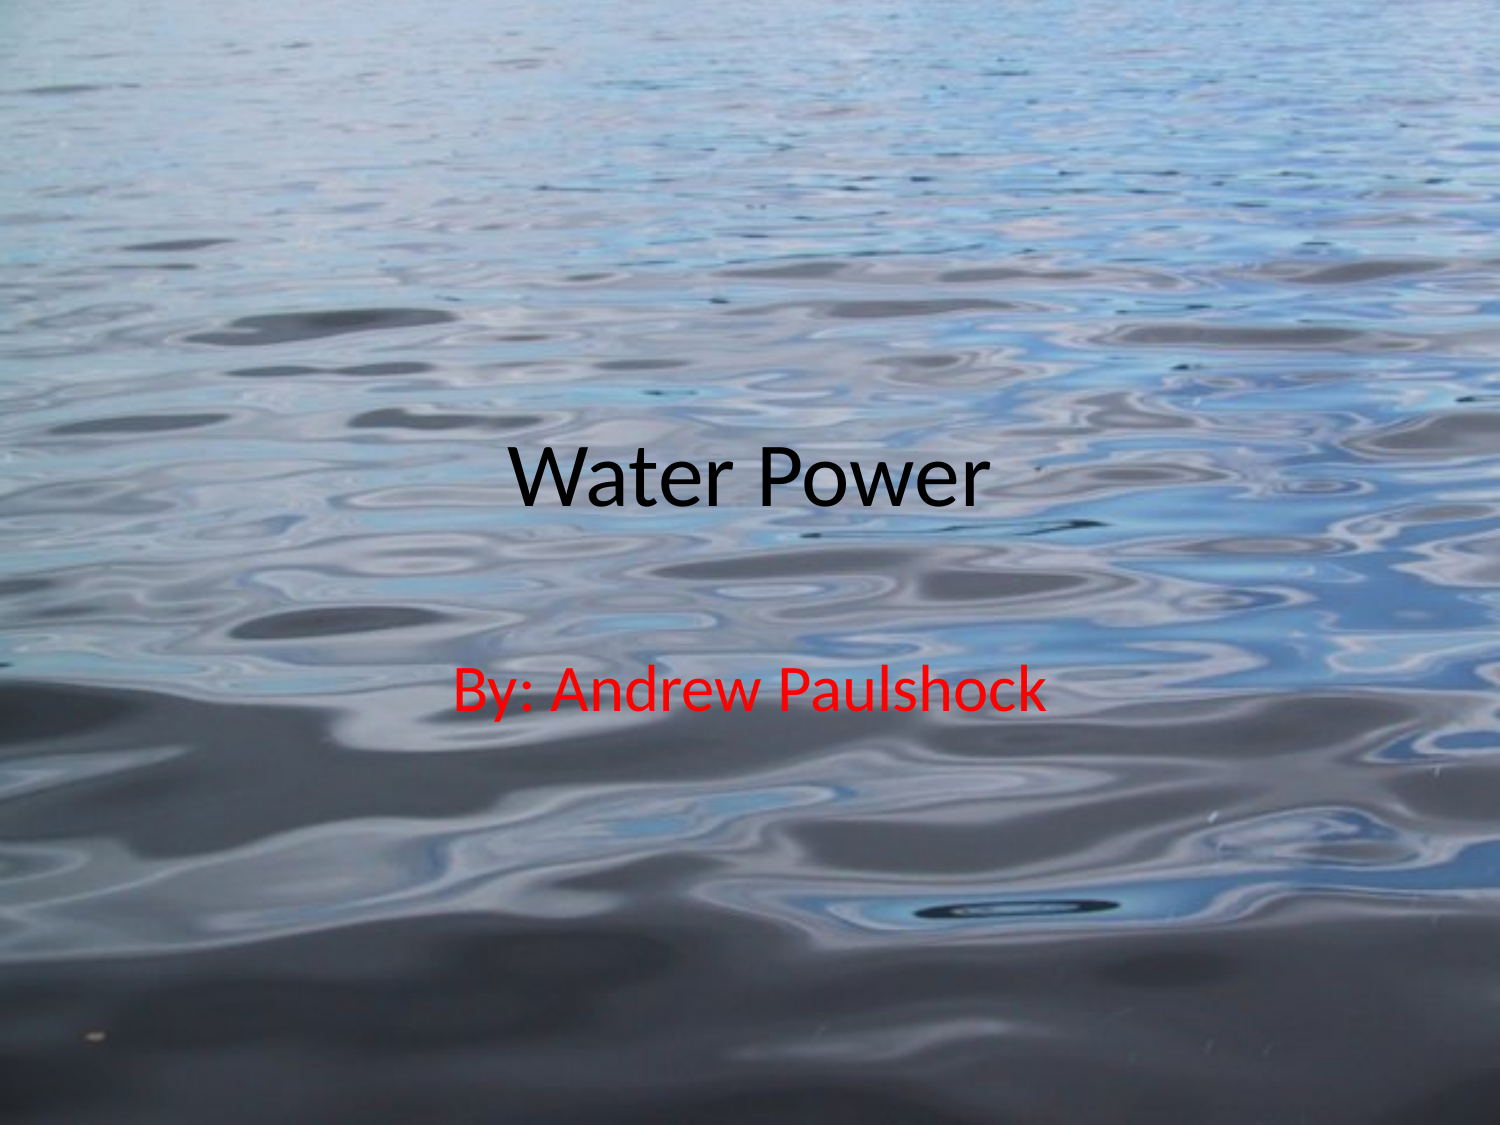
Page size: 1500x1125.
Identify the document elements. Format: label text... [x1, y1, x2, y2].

title Water Power [112, 349, 1388, 591]
subtitle By: Andrew Paulshock [225, 637, 1275, 925]
picture [0, 0, 1500, 1125]
